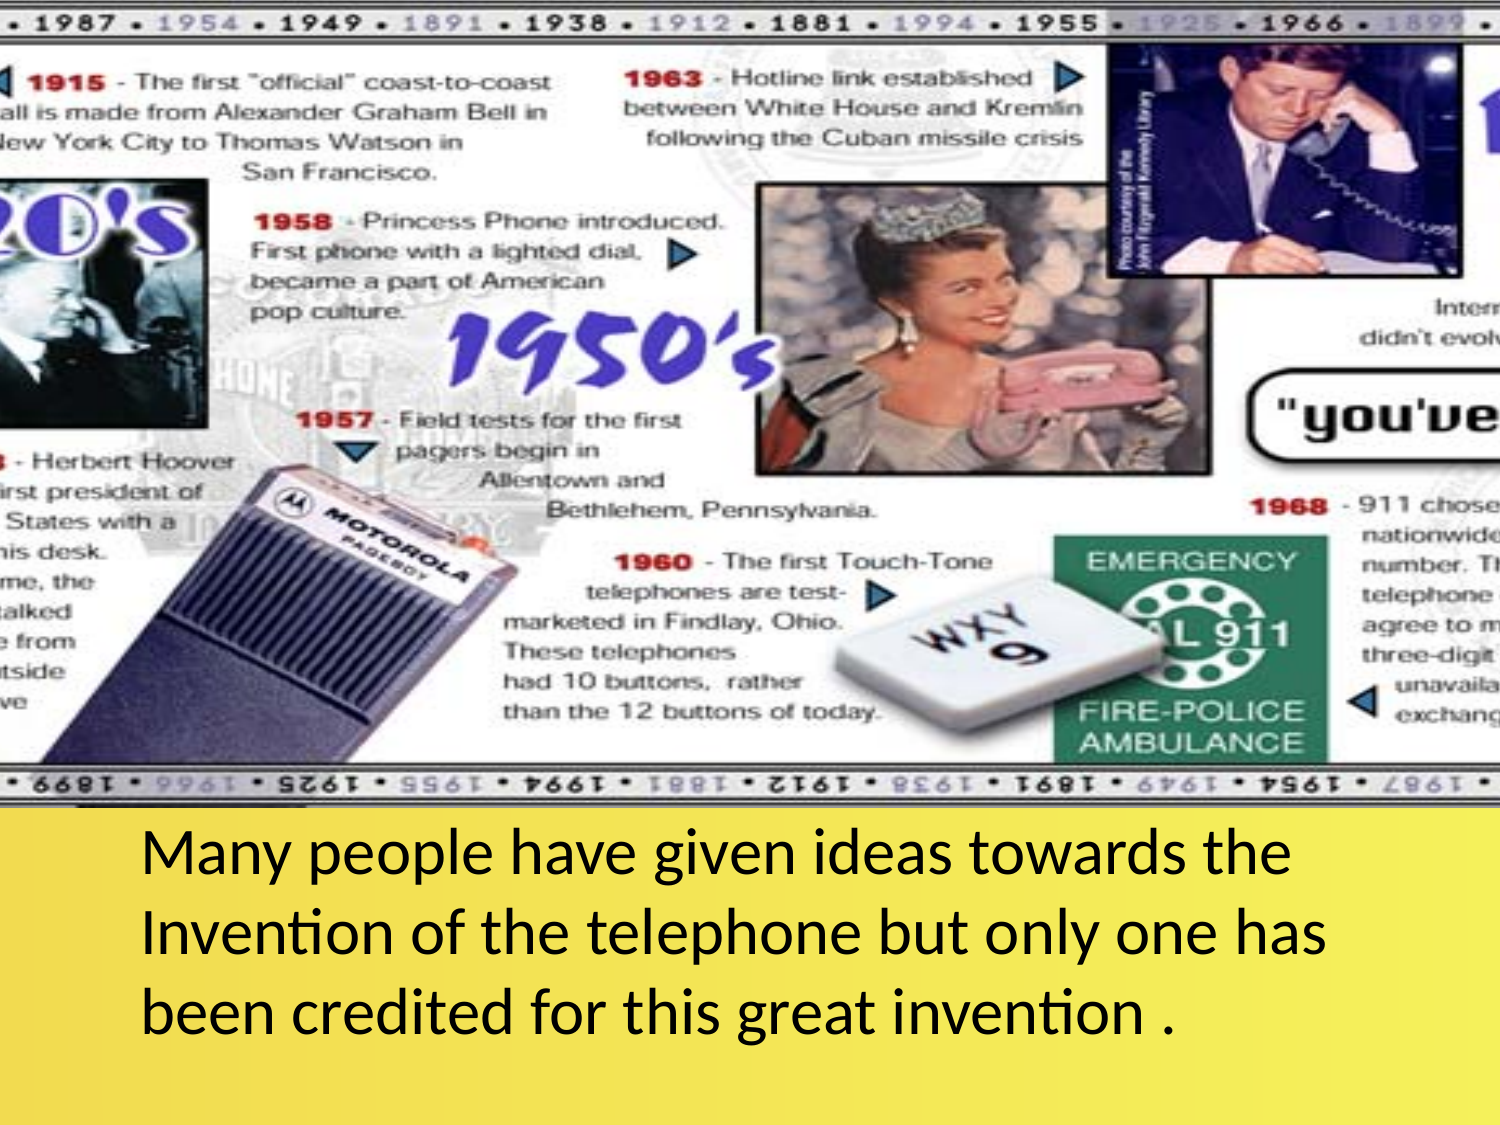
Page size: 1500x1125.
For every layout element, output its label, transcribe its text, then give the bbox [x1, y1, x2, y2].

list Many people have given ideas towards the Invention of the telephone but only one has been credited for this great invention . [125, 816, 1363, 1125]
picture [0, 0, 1500, 808]
